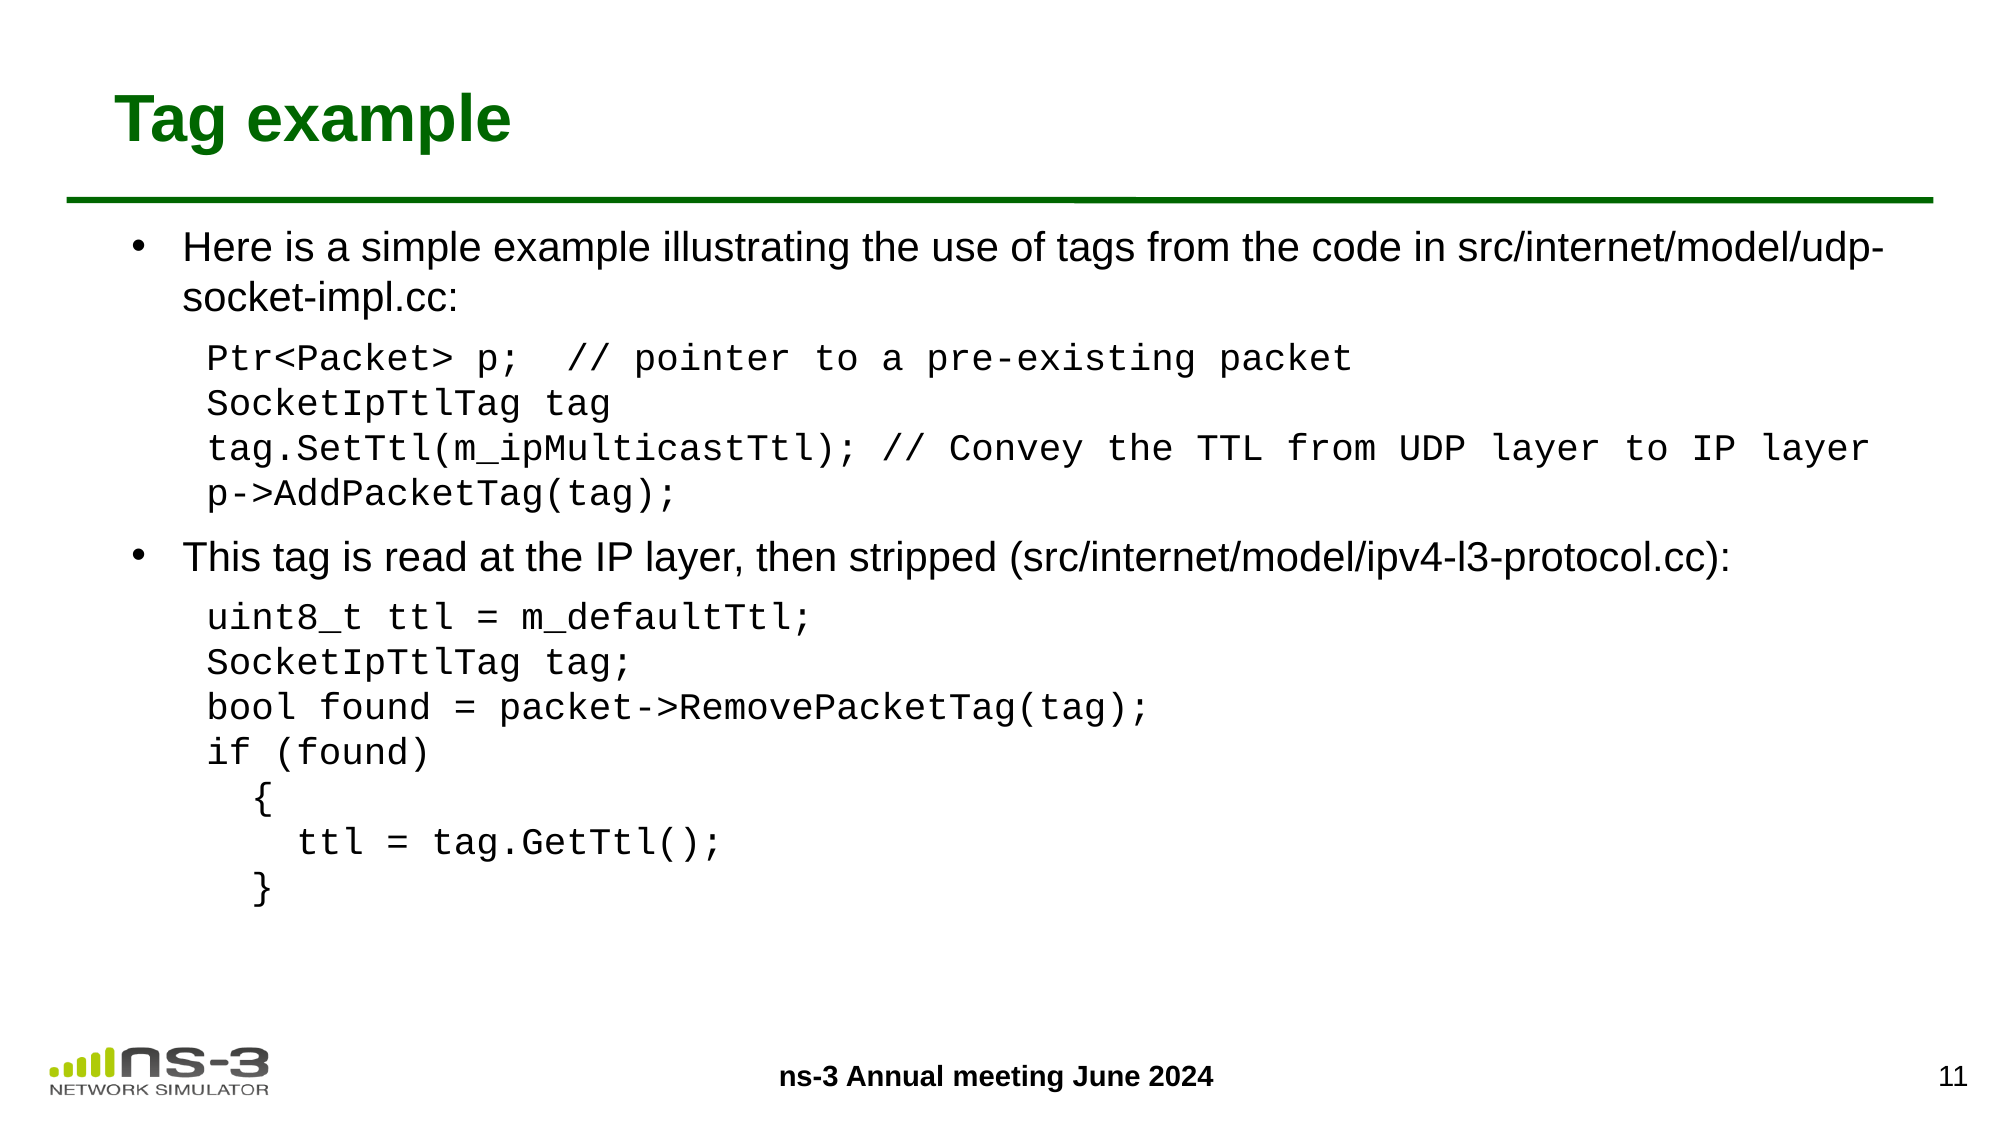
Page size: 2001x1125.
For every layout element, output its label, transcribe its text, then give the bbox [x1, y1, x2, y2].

slide_number 11 [1523, 1049, 1984, 1125]
title Tag example [99, 44, 1894, 186]
picture [33, 1017, 284, 1125]
list Here is a simple example illustrating the use of tags from the code in src/internet/model/udp-socket-impl.cc: Ptr<Packet> p; // pointer to a pre-existing packet SocketIpTtlTag tag tag.SetTtl(m_ipMulticastTtl); // Convey the TTL from UDP layer to IP layer p->AddPacketTag(tag); This tag is read at the IP layer, then stripped (src/internet/model/ipv4-l3-protocol.cc): uint8_t ttl = m_defaultTtl; SocketIpTtlTag tag; bool found = packet->RemovePacketTag(tag); if (found) { ttl = tag.GetTtl(); } [116, 212, 1910, 1012]
footer ns-3 Annual meeting June 2024 [683, 1049, 1310, 1125]
